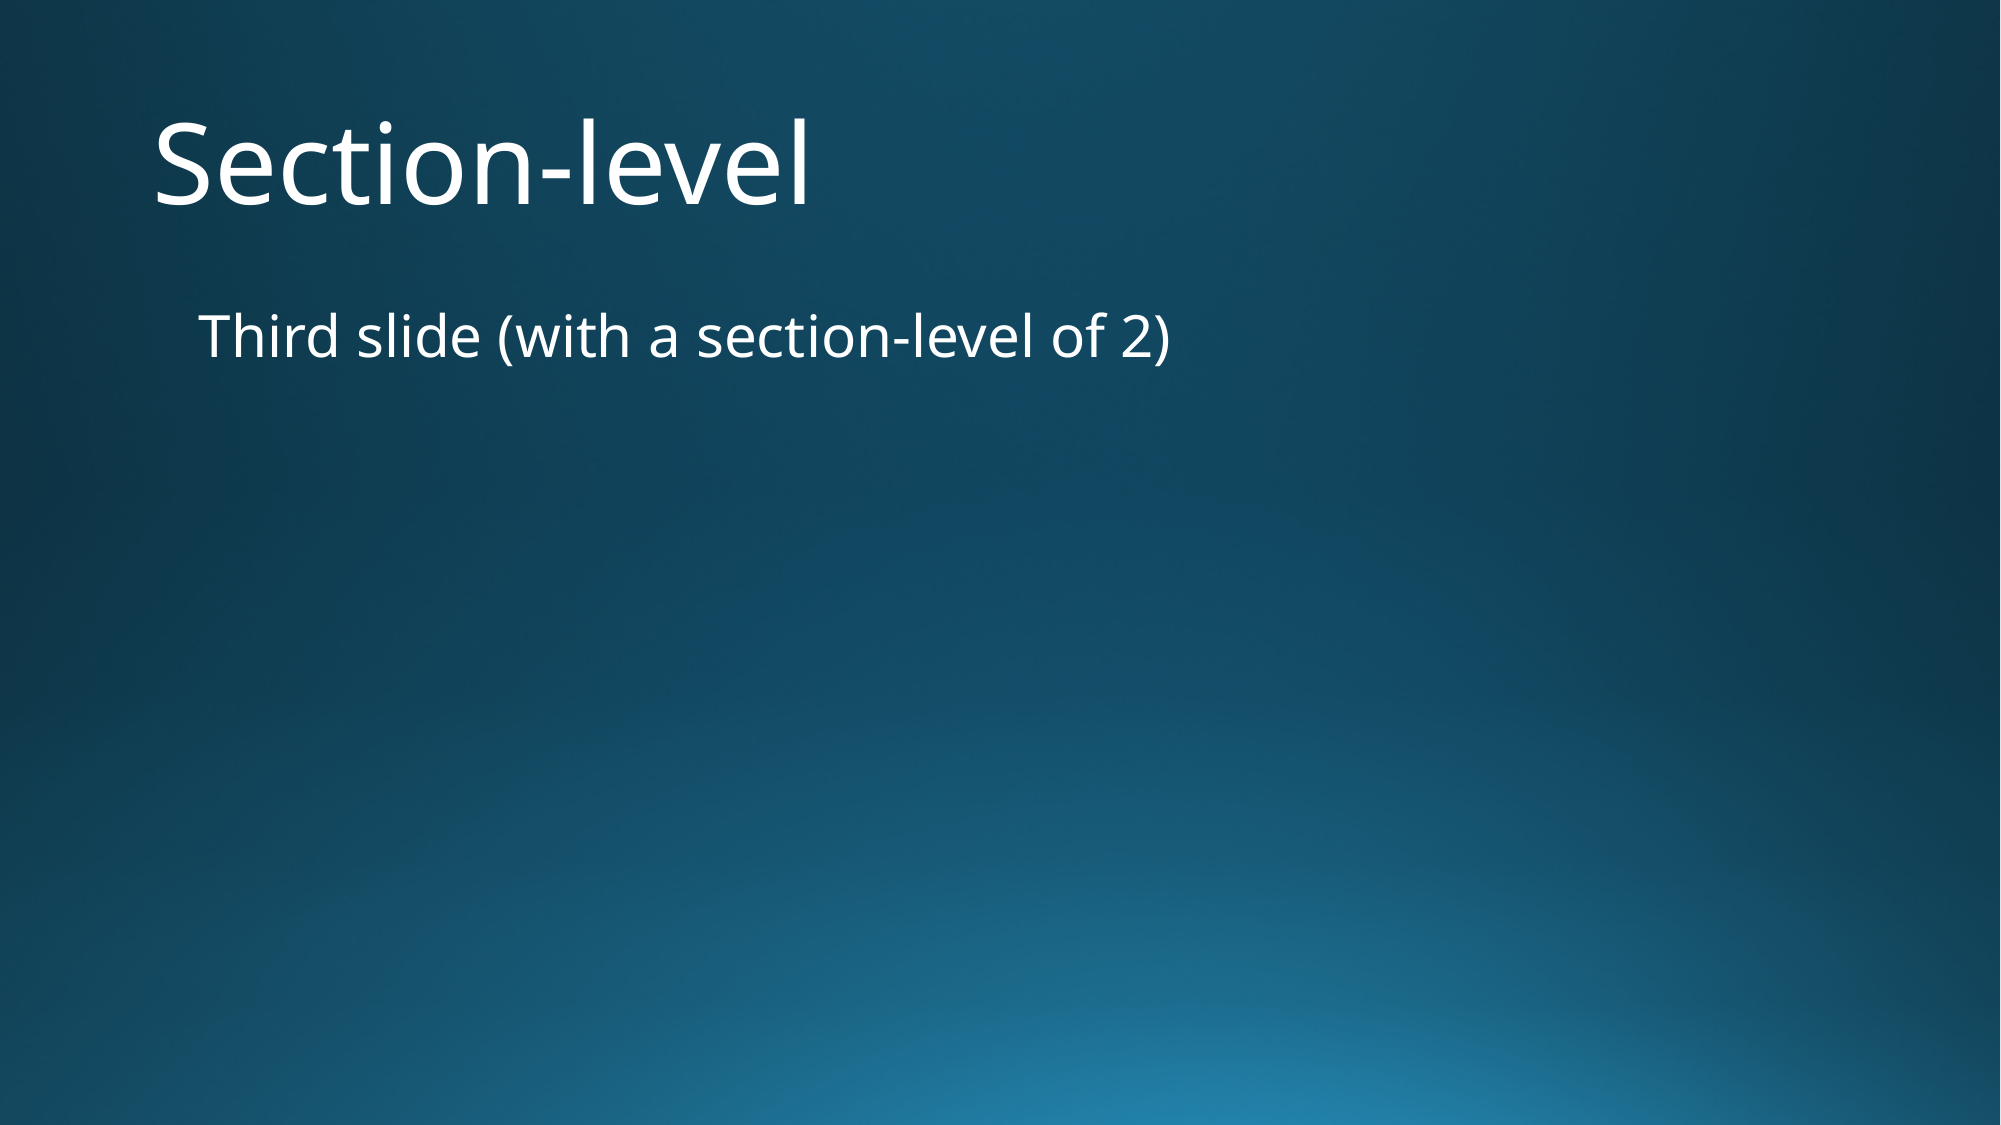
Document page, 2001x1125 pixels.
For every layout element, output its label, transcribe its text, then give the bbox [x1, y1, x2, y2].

title Section-level [137, 59, 1863, 278]
list Third slide (with a section-level of 2) [183, 299, 1863, 1014]
picture [0, 0, 2001, 1125]
